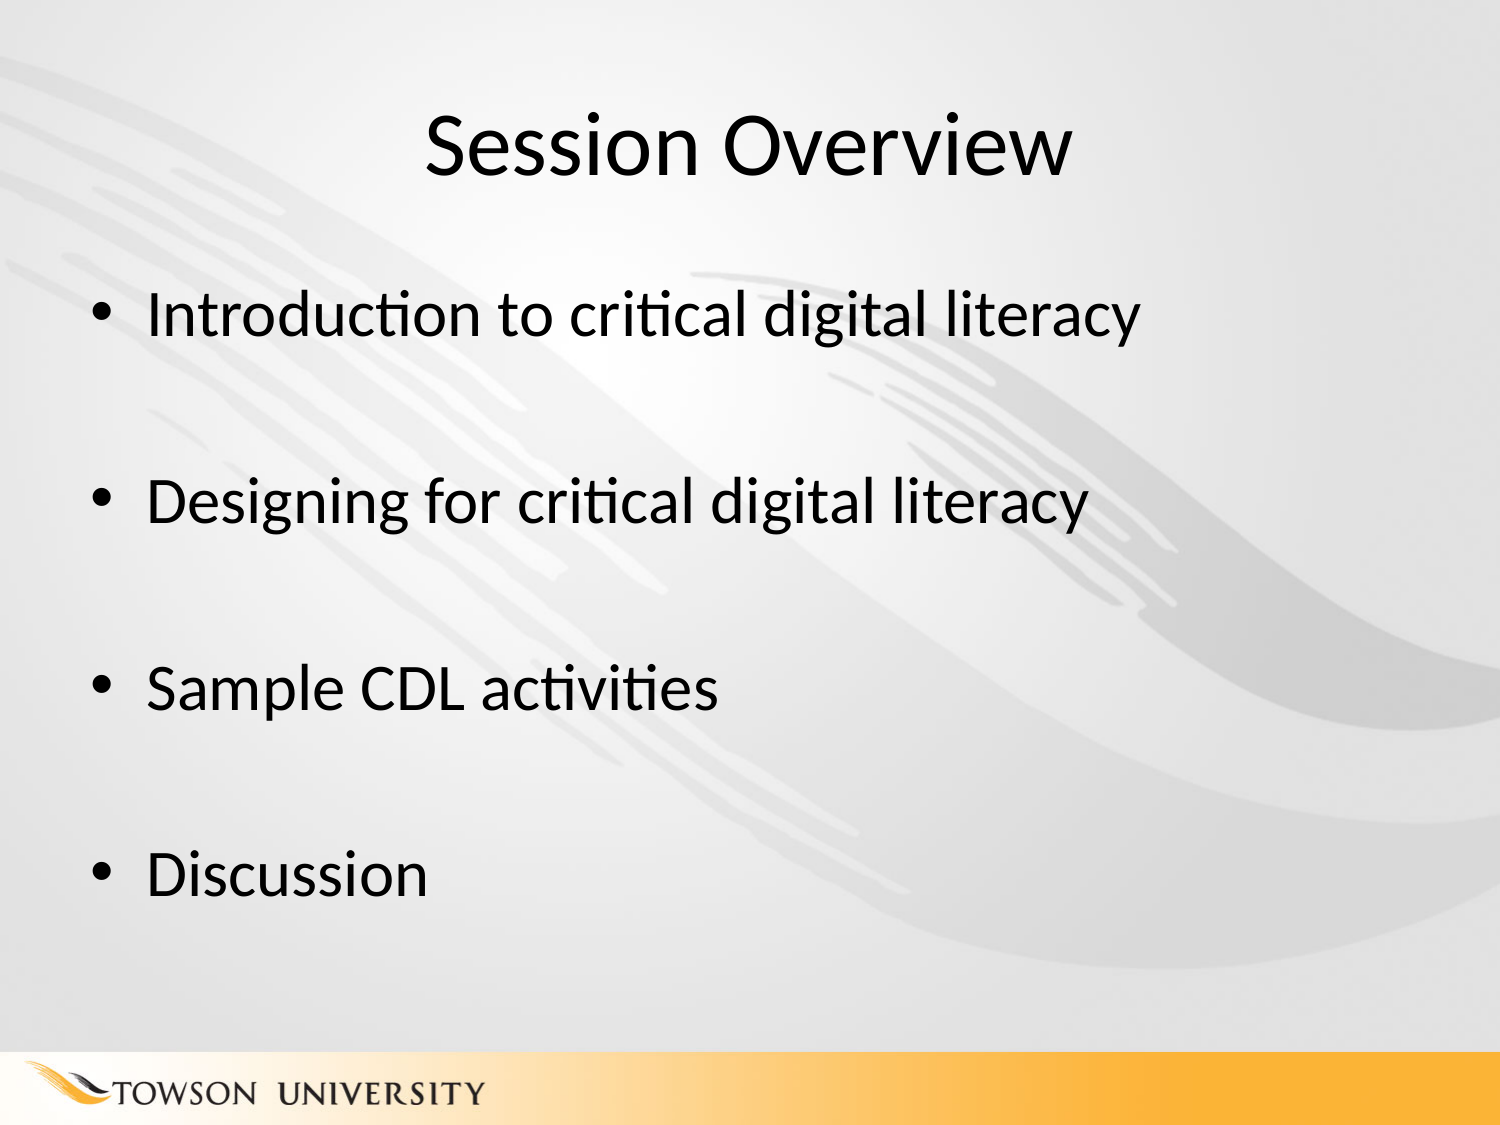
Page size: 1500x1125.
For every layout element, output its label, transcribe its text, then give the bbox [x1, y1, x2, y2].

picture [0, 0, 1500, 1125]
list Introduction to critical digital literacy Designing for critical digital literacy Sample CDL activities Discussion [75, 262, 1425, 1005]
title Session Overview [75, 45, 1425, 233]
